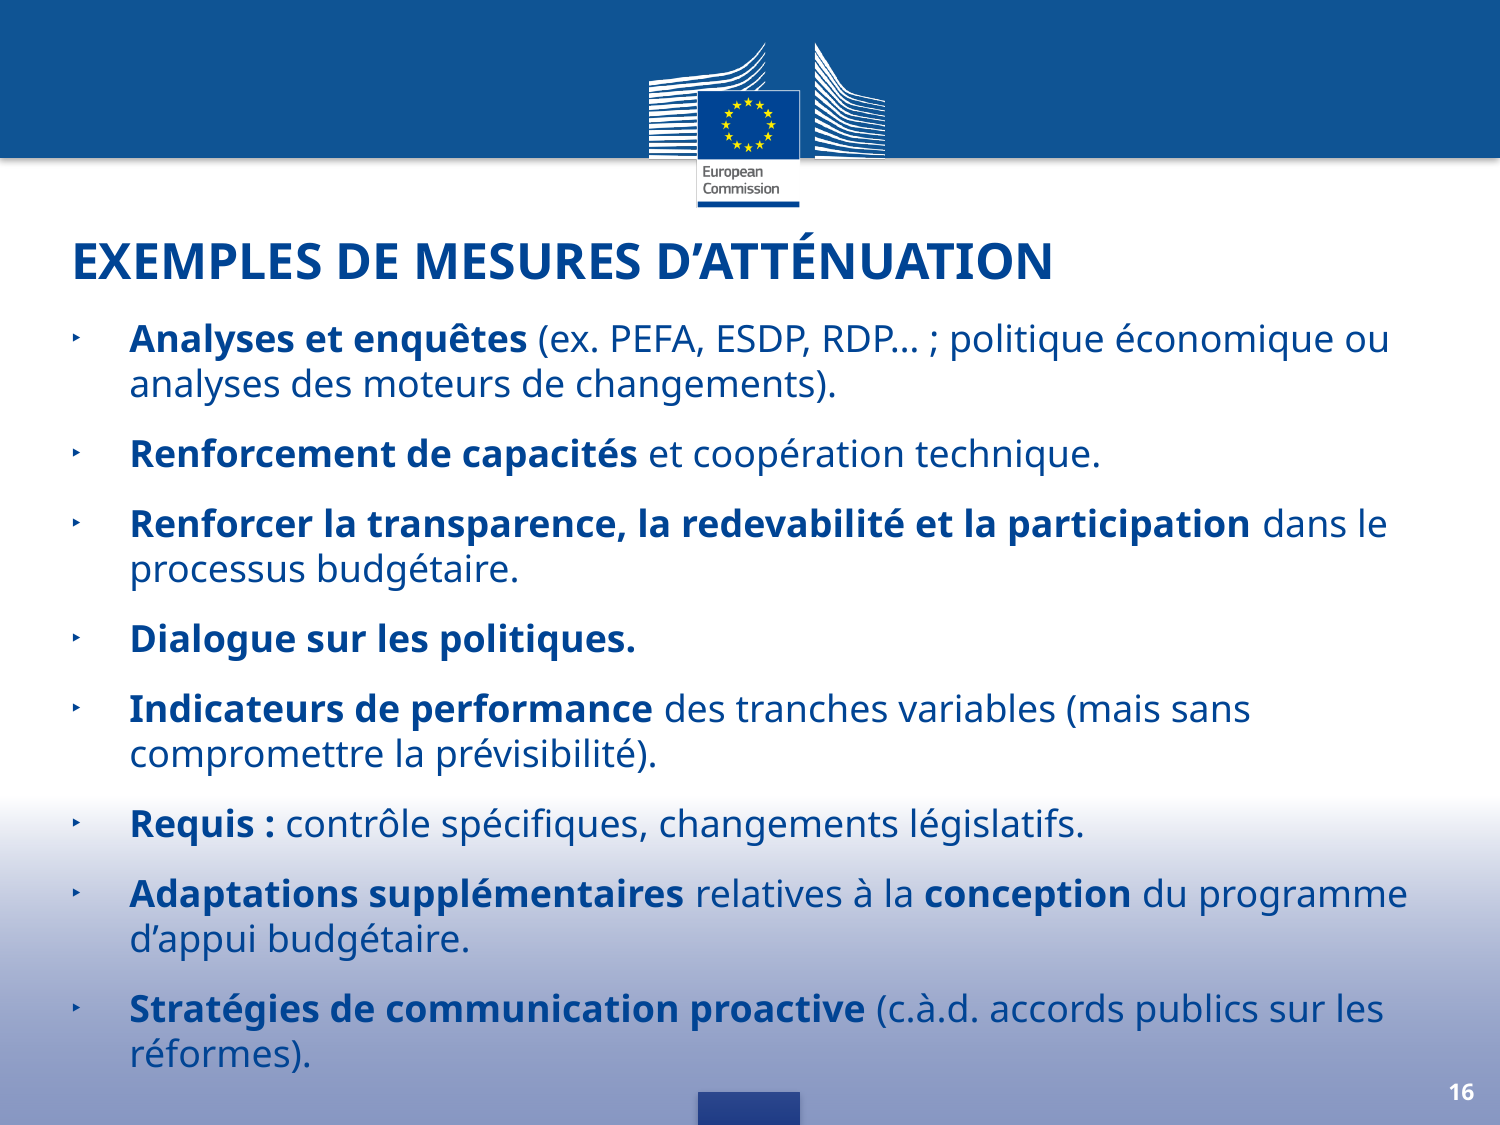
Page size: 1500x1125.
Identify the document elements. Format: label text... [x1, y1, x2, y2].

text_box Analyses et enquêtes (ex. PEFA, ESDP, RDP… ; politique économique ou analyses des moteurs de changements). Renforcement de capacités et coopération technique. Renforcer la transparence, la redevabilité et la participation dans le processus budgétaire. Dialogue sur les politiques. Indicateurs de performance des tranches variables (mais sans compromettre la prévisibilité). Requis : contrôle spécifiques, changements législatifs. Adaptations supplémentaires relatives à la conception du programme d’appui budgétaire. Stratégies de communication proactive (c.à.d. accords publics sur les réformes). [56, 307, 1444, 981]
picture [649, 42, 885, 196]
slide_number 16 [1139, 1070, 1491, 1125]
title Exemples de mesures d’atténuation [55, 196, 1445, 324]
text_box [0, 796, 1500, 1125]
